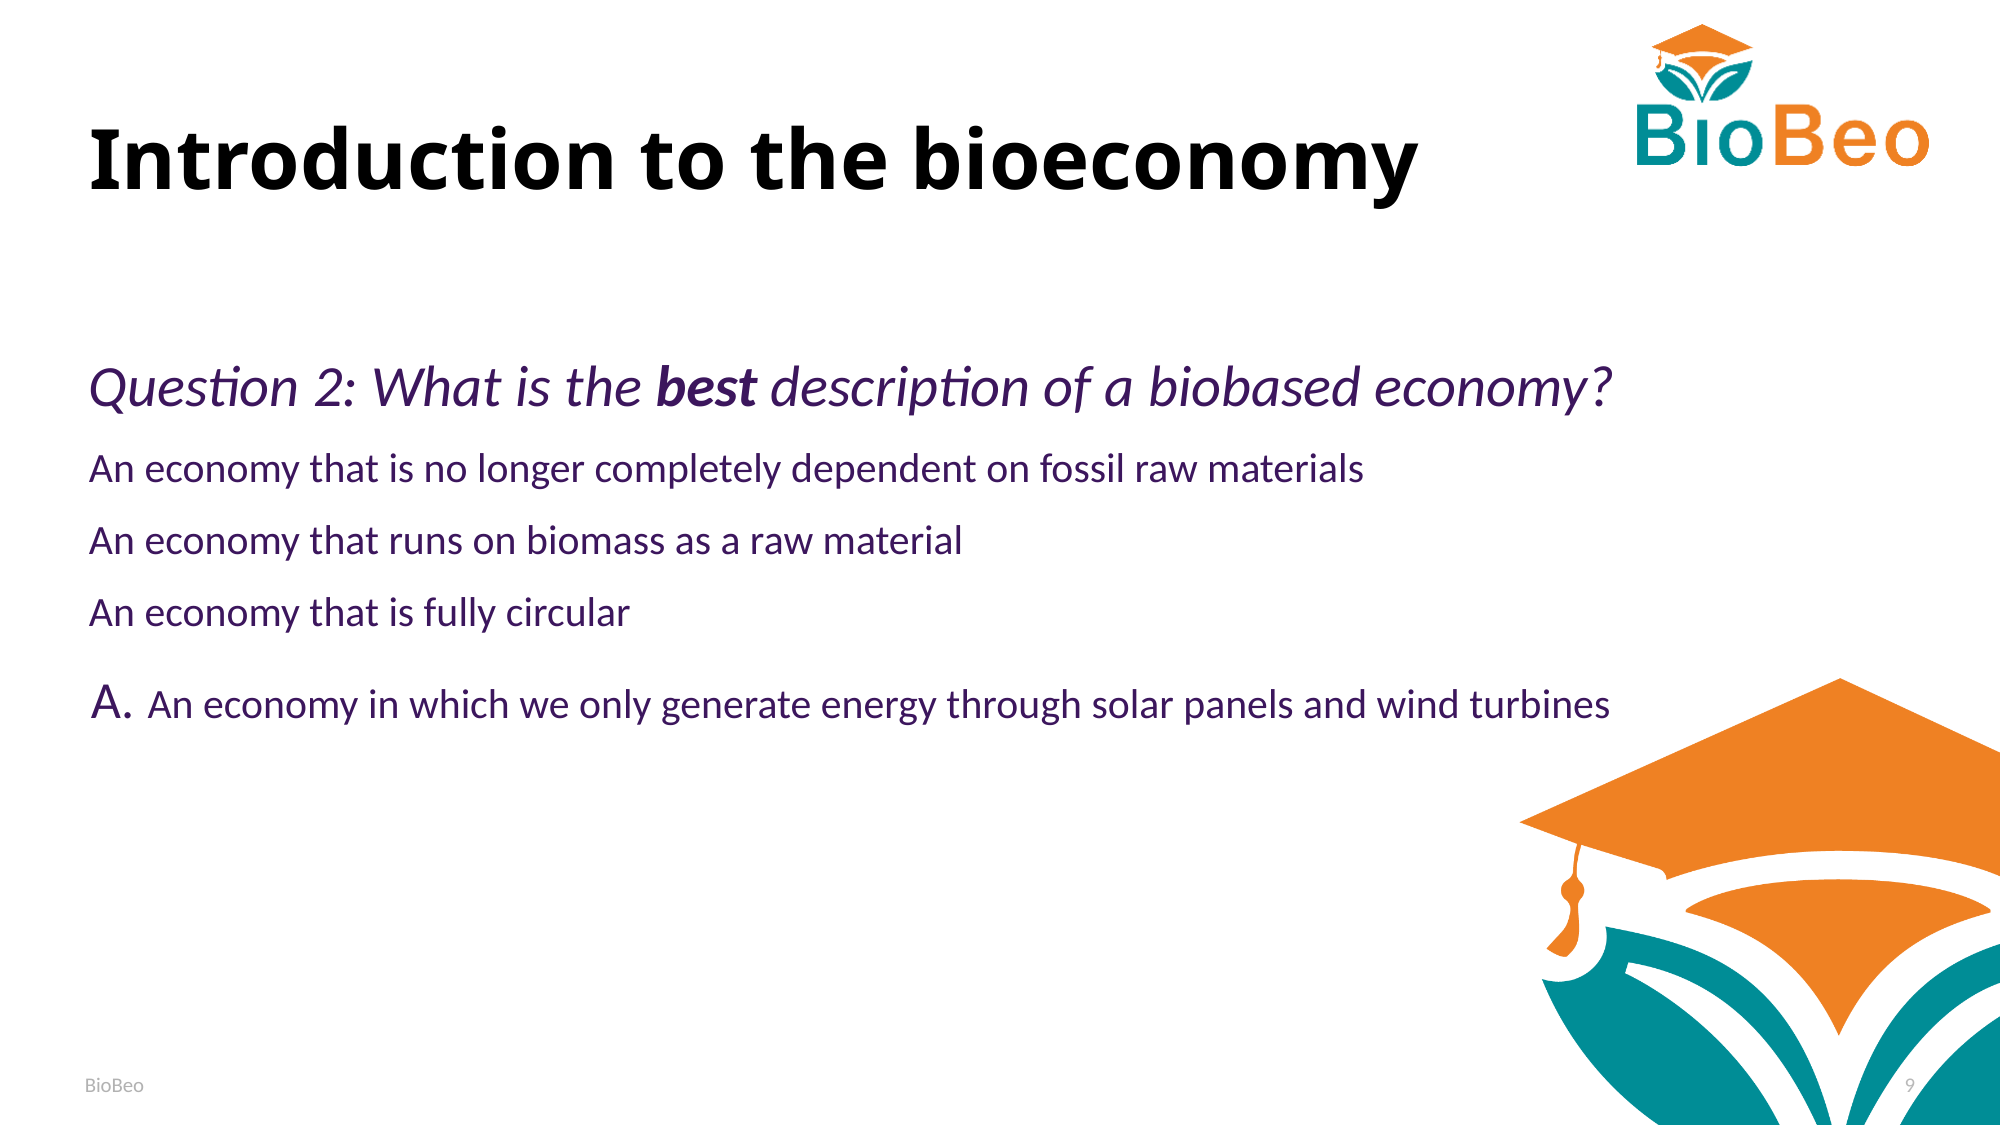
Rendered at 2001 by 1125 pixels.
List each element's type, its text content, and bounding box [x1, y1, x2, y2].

picture [1635, 22, 1931, 88]
title Introduction to the bioeconomy [74, 88, 1935, 237]
picture [1478, 618, 2000, 1125]
footer BioBeo [69, 1065, 1805, 1103]
slide_number 9 [1818, 1065, 1931, 1103]
text_box Question 2: What is the best description of a biobased economy? An economy that is no longer completely dependent on fossil raw materials An economy that runs on biomass as a raw material An economy that is fully circular An economy in which we only generate energy through solar panels and wind turbines [74, 335, 1819, 735]
